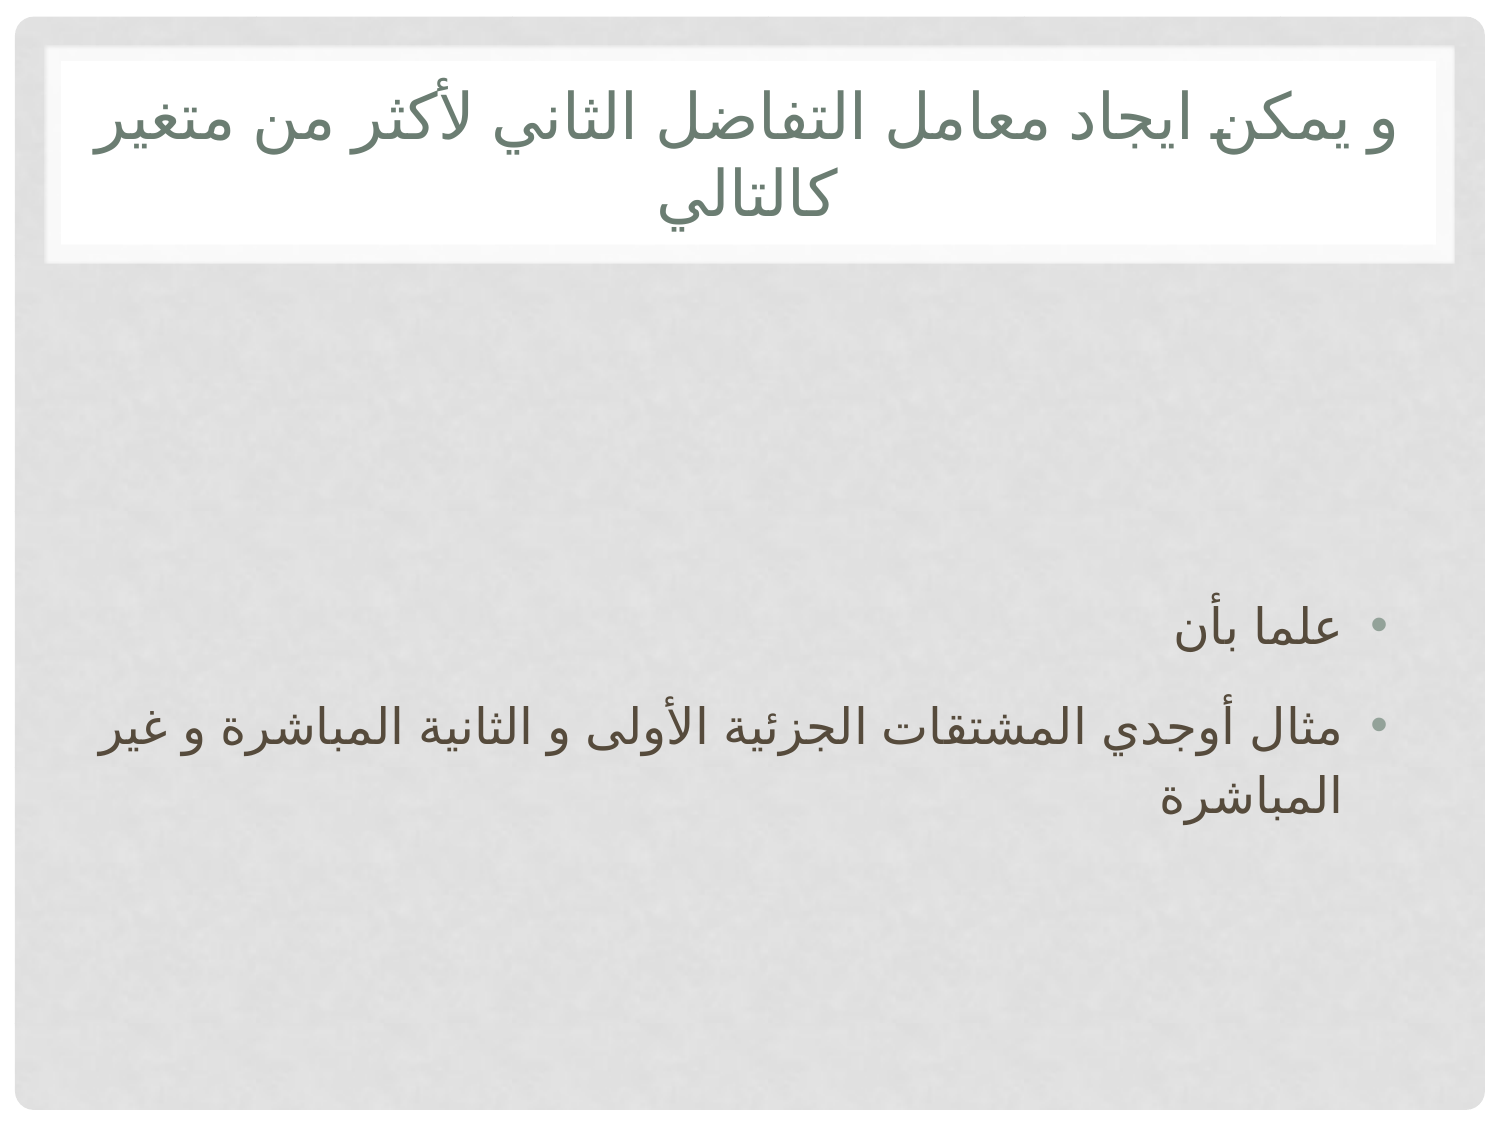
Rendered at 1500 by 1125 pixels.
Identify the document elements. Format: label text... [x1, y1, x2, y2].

title و يمكن ايجاد معامل التفاضل الثاني لأكثر من متغير كالتالي [69, 66, 1425, 238]
